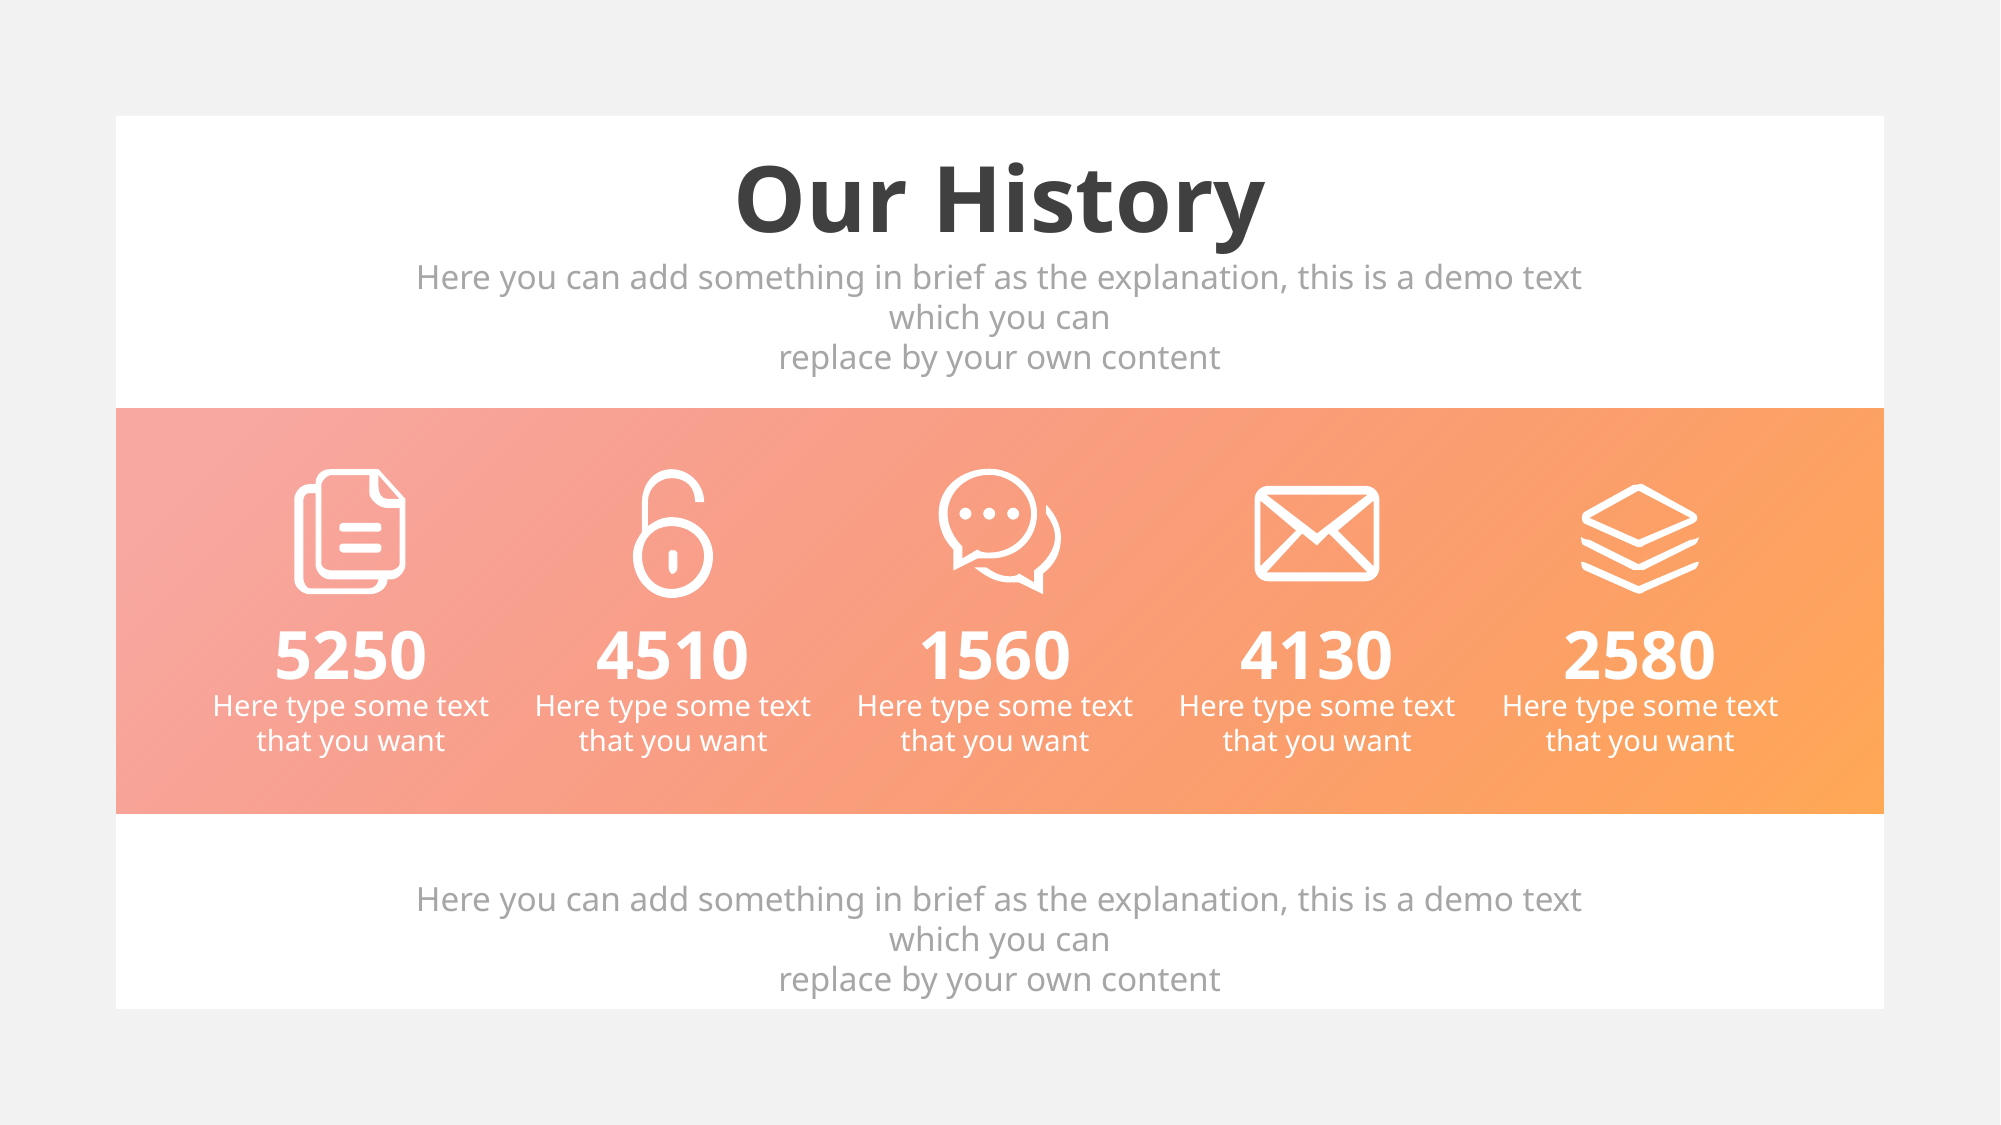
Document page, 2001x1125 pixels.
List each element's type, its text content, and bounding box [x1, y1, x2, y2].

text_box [834, 605, 1156, 767]
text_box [189, 605, 511, 767]
text_box Our History [639, 133, 1360, 249]
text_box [1479, 605, 1802, 767]
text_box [1156, 605, 1479, 767]
picture [116, 408, 1884, 814]
text_box Here you can add something in brief as the explanation, this is a demo text which you can replace by your own content [361, 871, 1639, 1006]
text_box Here you can add something in brief as the explanation, this is a demo text which you can replace by your own content [361, 249, 1639, 384]
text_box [511, 605, 834, 767]
